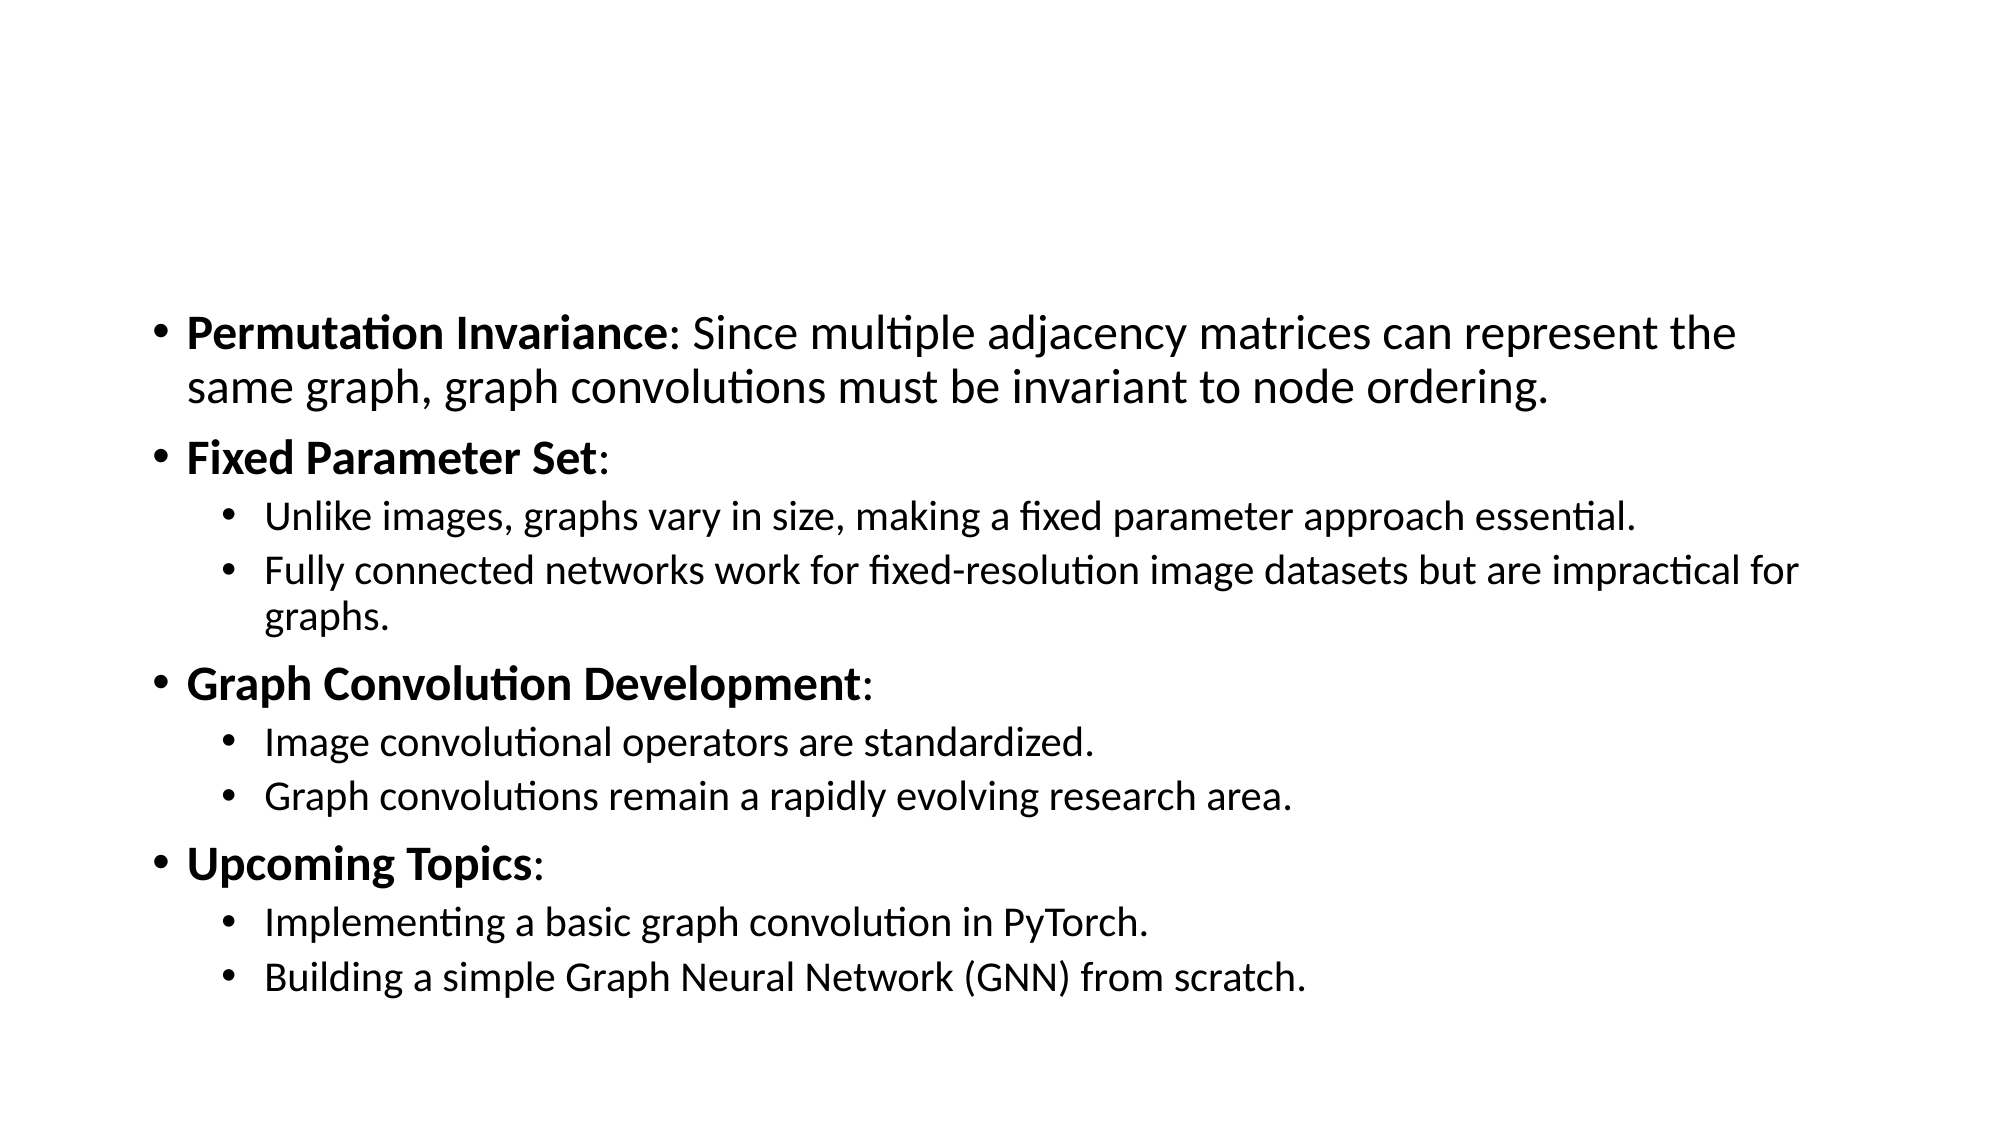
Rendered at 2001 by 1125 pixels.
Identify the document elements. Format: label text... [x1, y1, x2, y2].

list Permutation Invariance: Since multiple adjacency matrices can represent the same graph, graph convolutions must be invariant to node ordering. Fixed Parameter Set: Unlike images, graphs vary in size, making a fixed parameter approach essential. Fully connected networks work for fixed-resolution image datasets but are impractical for graphs. Graph Convolution Development: Image convolutional operators are standardized. Graph convolutions remain a rapidly evolving research area. Upcoming Topics: Implementing a basic graph convolution in PyTorch. Building a simple Graph Neural Network (GNN) from scratch. [137, 299, 1863, 1014]
